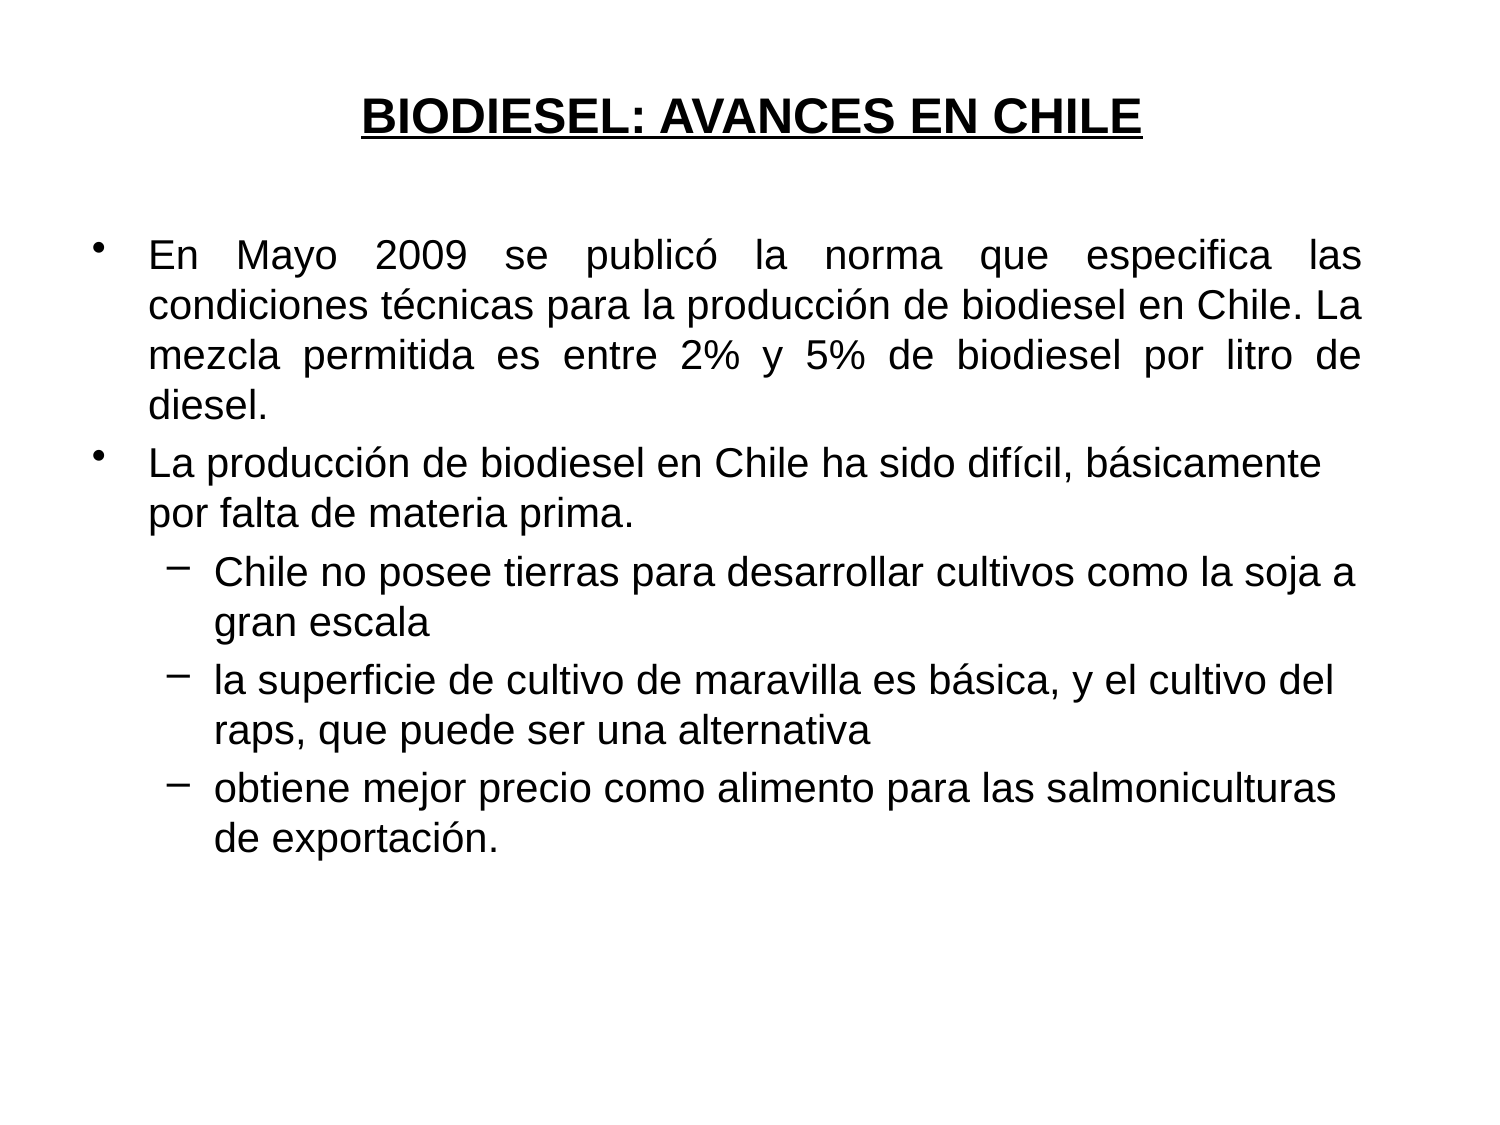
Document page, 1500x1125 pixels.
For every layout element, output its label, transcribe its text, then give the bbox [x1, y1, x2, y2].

list En Mayo 2009 se publicó la norma que especifica las condiciones técnicas para la producción de biodiesel en Chile. La mezcla permitida es entre 2% y 5% de biodiesel por litro de diesel. La producción de biodiesel en Chile ha sido difícil, básicamente por falta de materia prima. Chile no posee tierras para desarrollar cultivos como la soja a gran escala la superficie de cultivo de maravilla es básica, y el cultivo del raps, que puede ser una alternativa obtiene mejor precio como alimento para las salmoniculturas de exportación. [76, 219, 1379, 740]
title BIODIESEL: AVANCES EN CHILE [76, 42, 1428, 185]
